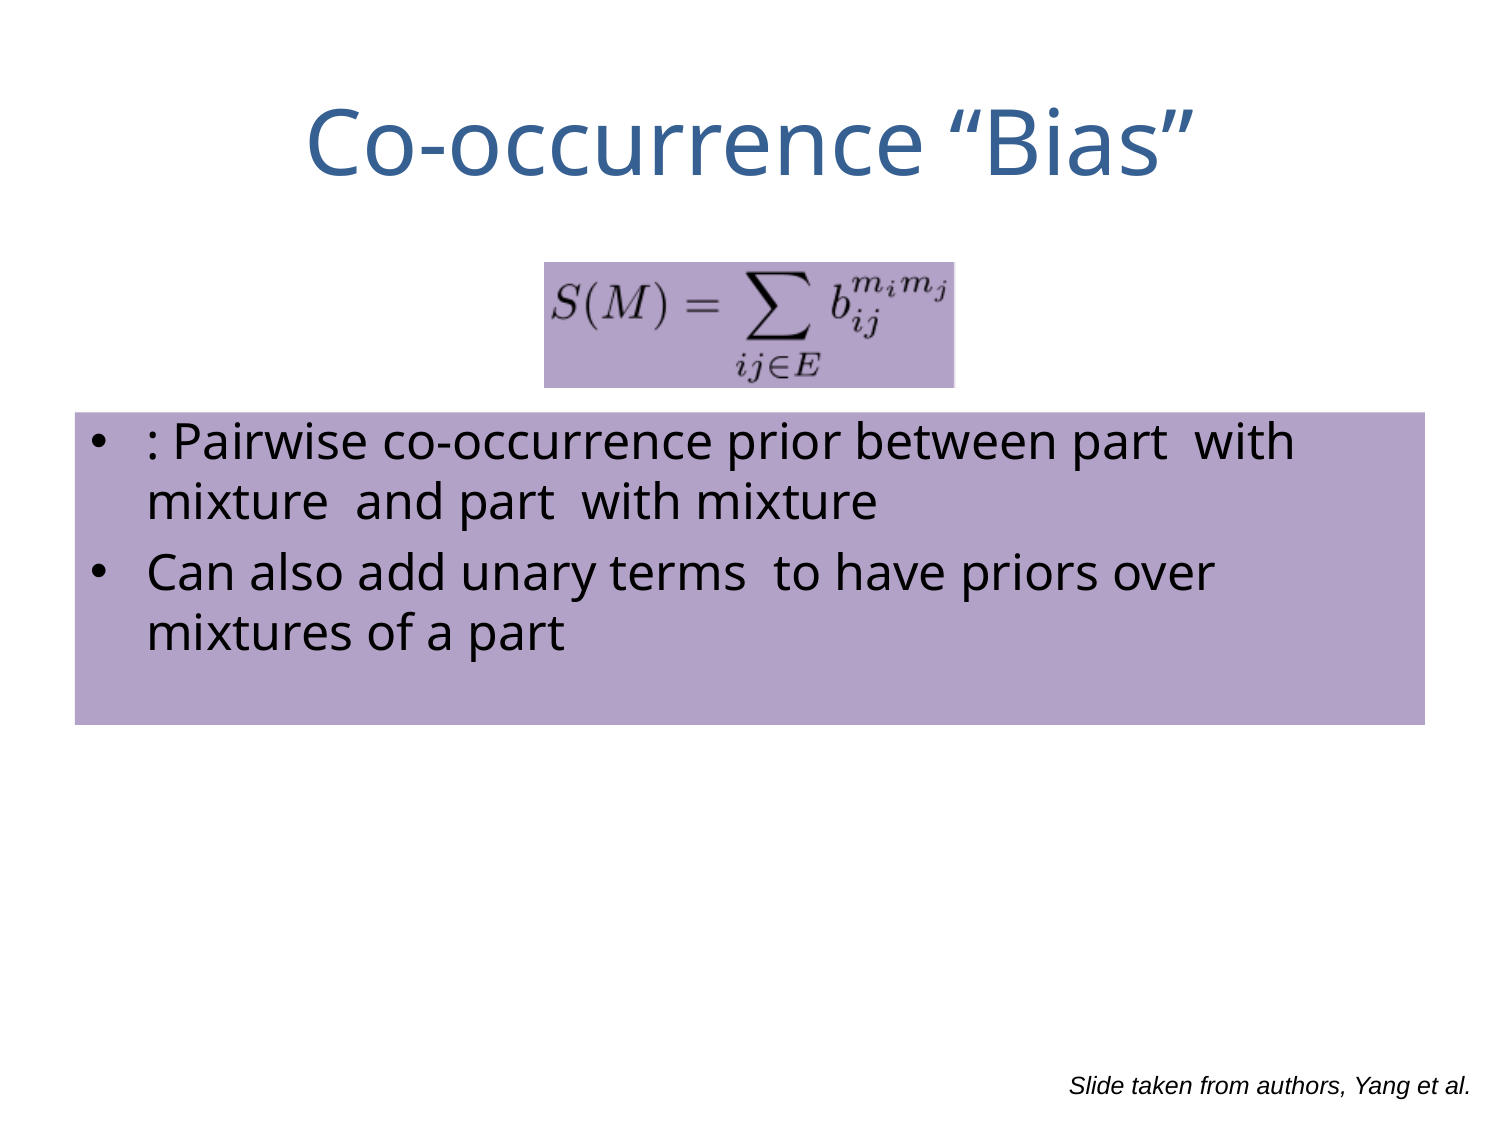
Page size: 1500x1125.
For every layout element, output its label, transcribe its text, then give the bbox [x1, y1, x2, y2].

picture [544, 262, 956, 388]
title Co-occurrence “Bias” [75, 45, 1425, 233]
text_box Slide taken from authors, Yang et al. [687, 1062, 1488, 1108]
text_box [73, 410, 1427, 727]
